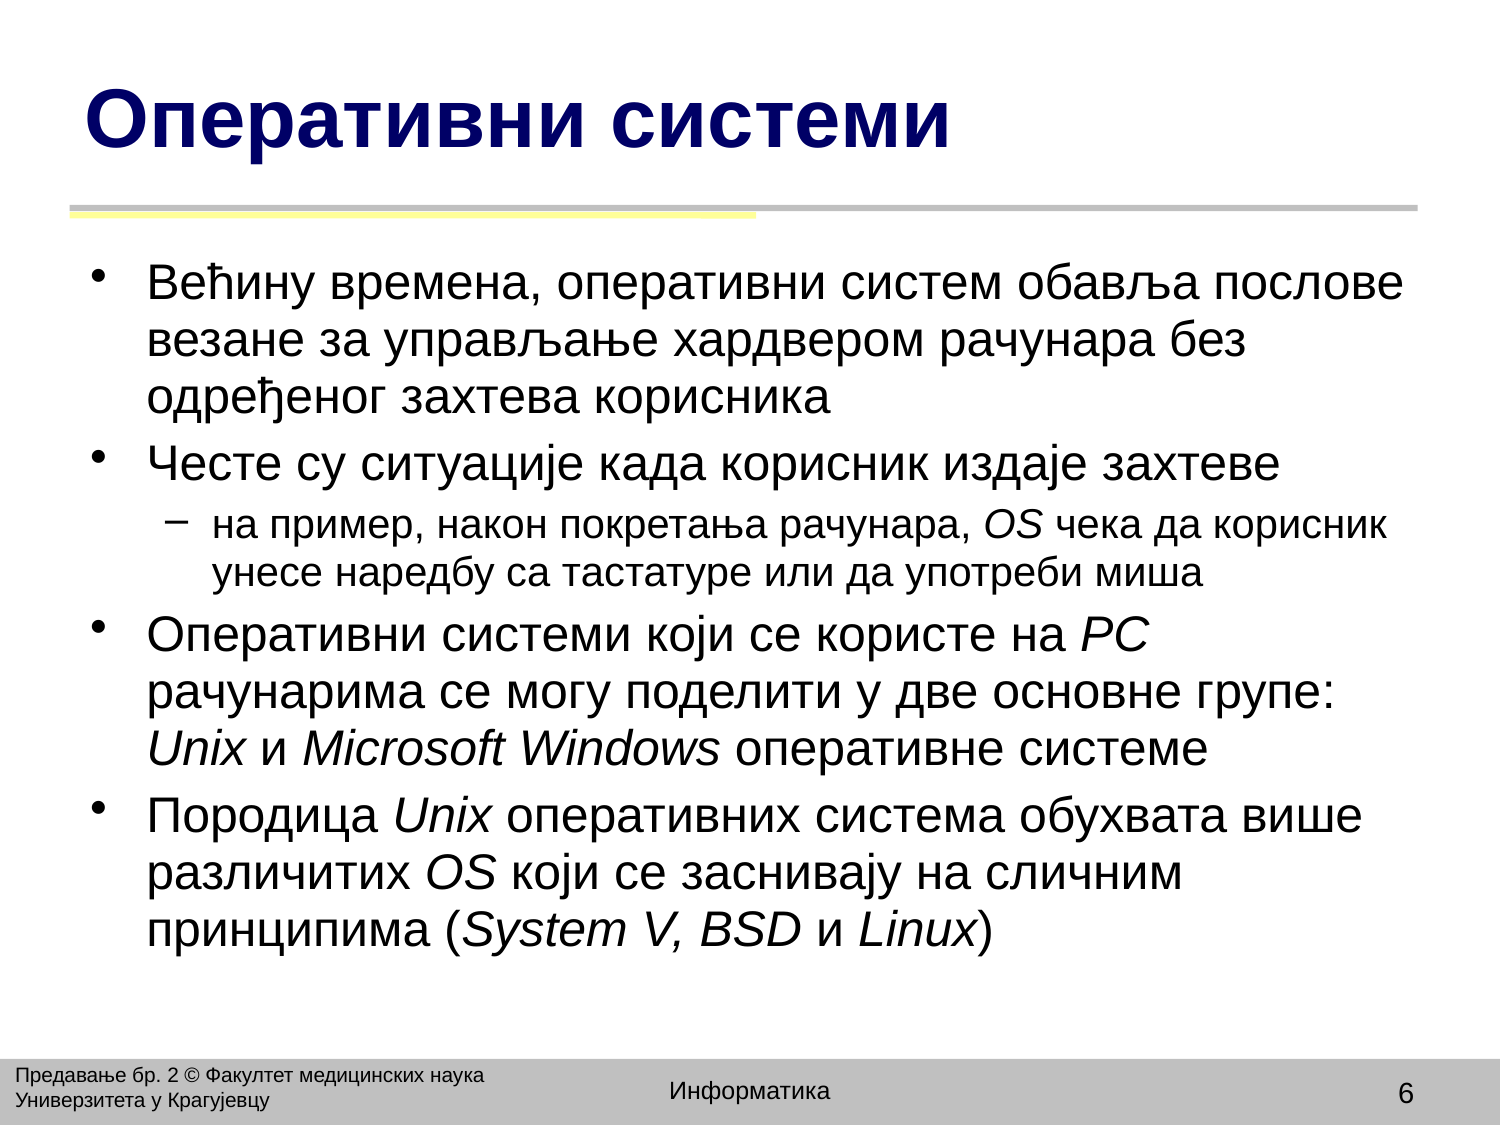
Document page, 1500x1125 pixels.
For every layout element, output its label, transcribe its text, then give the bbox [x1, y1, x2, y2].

footer Информатика [512, 1066, 988, 1125]
slide_number 6 [1079, 1066, 1430, 1125]
title Оперативни системи [69, 19, 1426, 208]
list Већину времена, оперативни систем обавља послове везане за управљање хардвером рачунара без одређеног захтева корисника Честе су ситуације када корисник издаје захтеве на пример, након покретања рачунара, OS чека да корисник унесе наредбу са тастатуре или да употреби миша Оперативни системи који се користе на PC рачунарима се могу поделити у две основне групе: Unix и Microsoft Windows оперативне системе Породица Unix оперативних система обухвата више различитих OS који се заснивају на сличним принципима (System V, BSD и Linux) [74, 246, 1426, 1023]
slide_number Предавање бр. 2 © Факултет медицинских наука Универзитета у Крагујевцу [0, 1053, 607, 1108]
